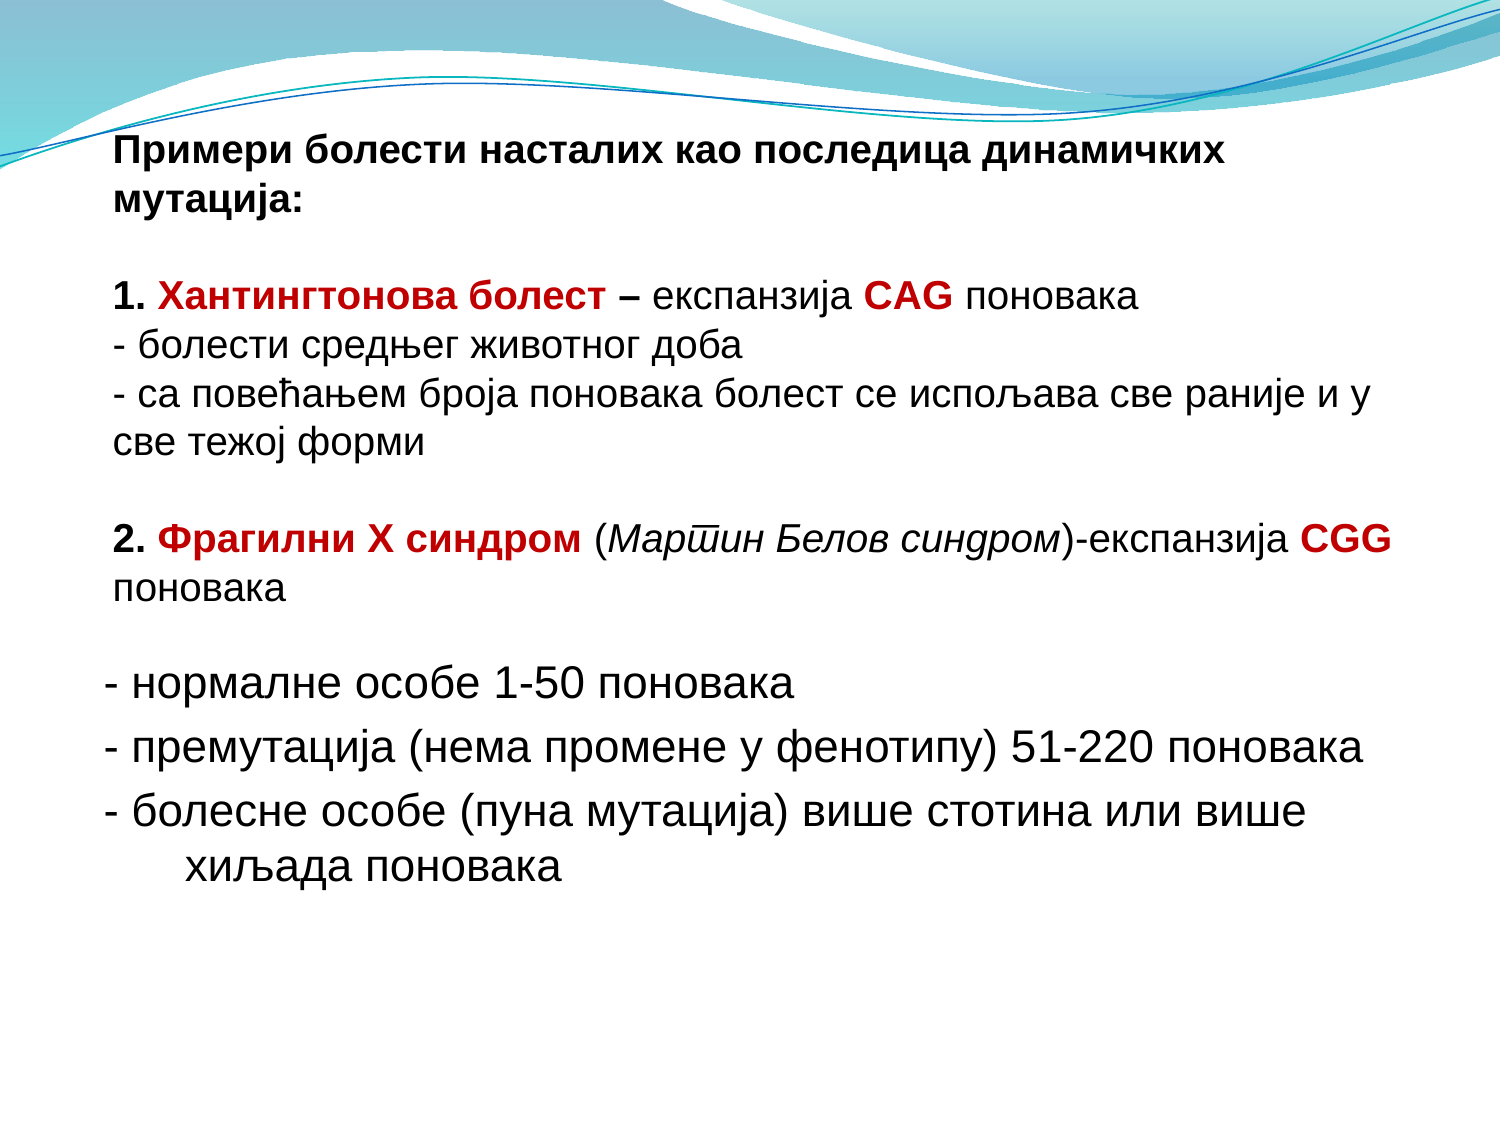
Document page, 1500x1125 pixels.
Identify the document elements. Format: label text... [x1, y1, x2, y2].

title Примери болести насталих као последица динамичких мутација: 1. Хантингтонова болест – експанзија CAG поновака - болести средњег животног доба - са повећањем броја поновака болест се испољава све раније и у све тежој форми 2. Фрагилни Х синдром (Мартин Белов синдром)-експанзија CGG поновака [41, 66, 1404, 610]
list - нормалне особе 1-50 поновака - премутација (нема промене у фенотипу) 51-220 поновака - болесне особе (пуна мутација) више стотина или више хиљада поновака [88, 645, 1404, 1087]
